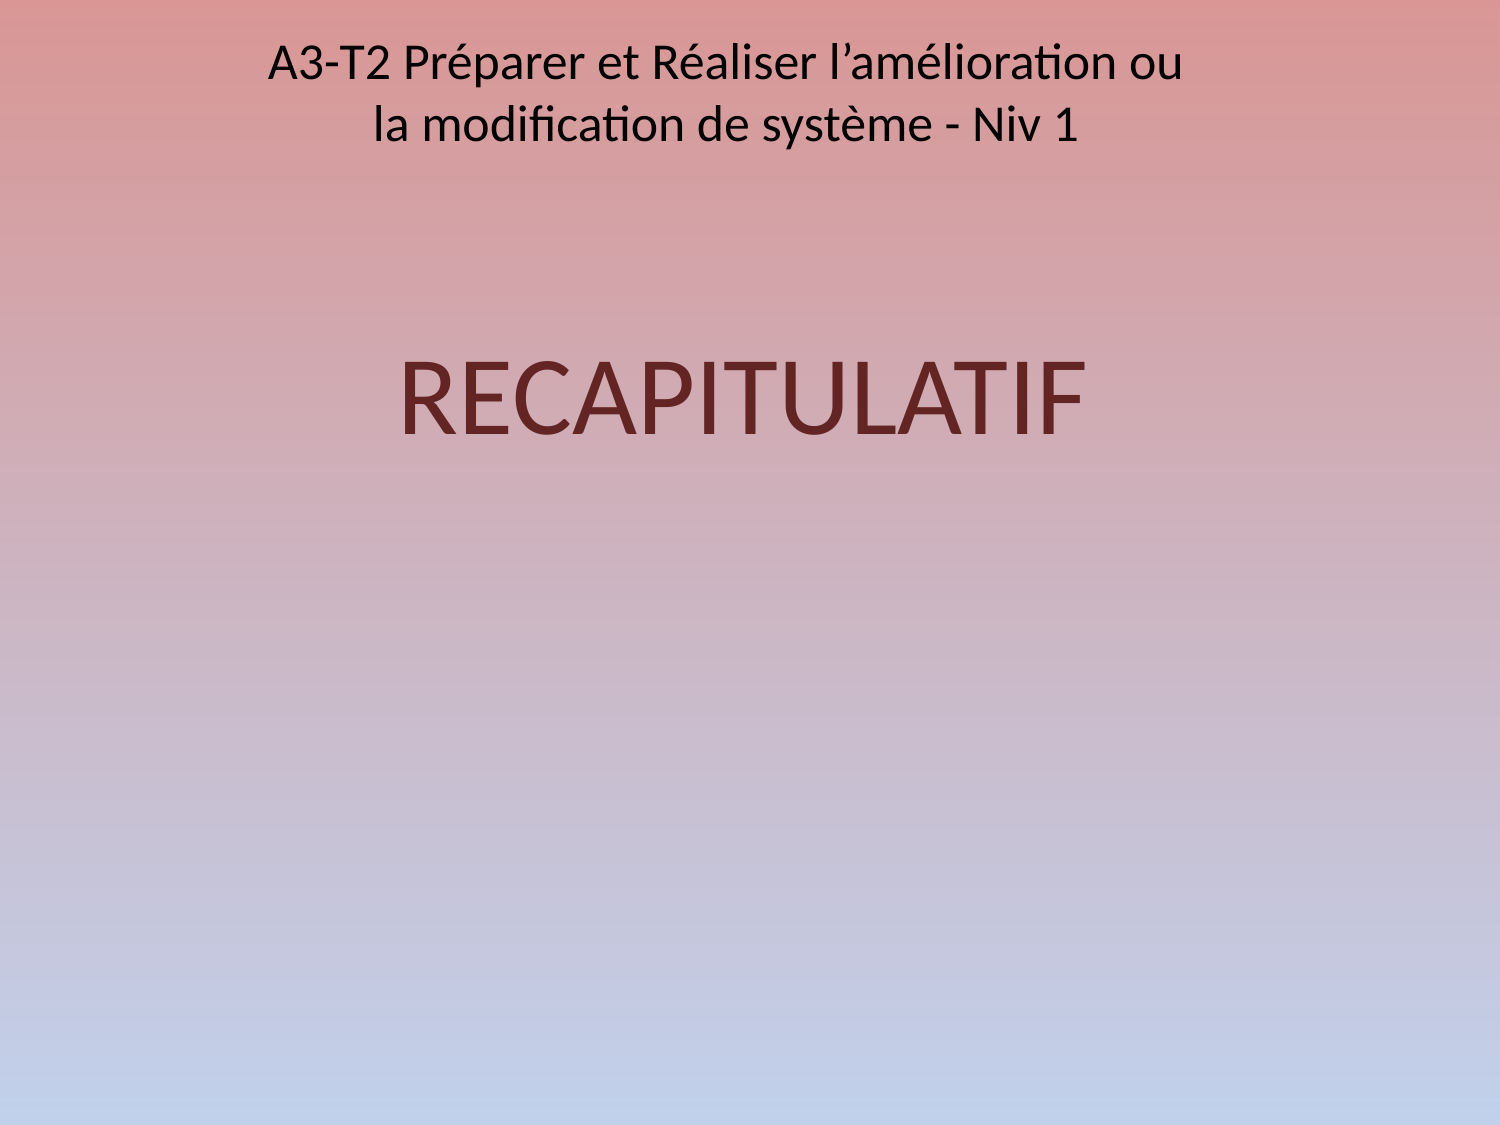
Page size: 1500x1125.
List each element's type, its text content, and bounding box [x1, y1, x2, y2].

title A3-T2 Préparer et Réaliser l’amélioration ou la modification de système - Niv 1 [242, 19, 1211, 161]
text_box RECAPITULATIF [218, 314, 1269, 480]
